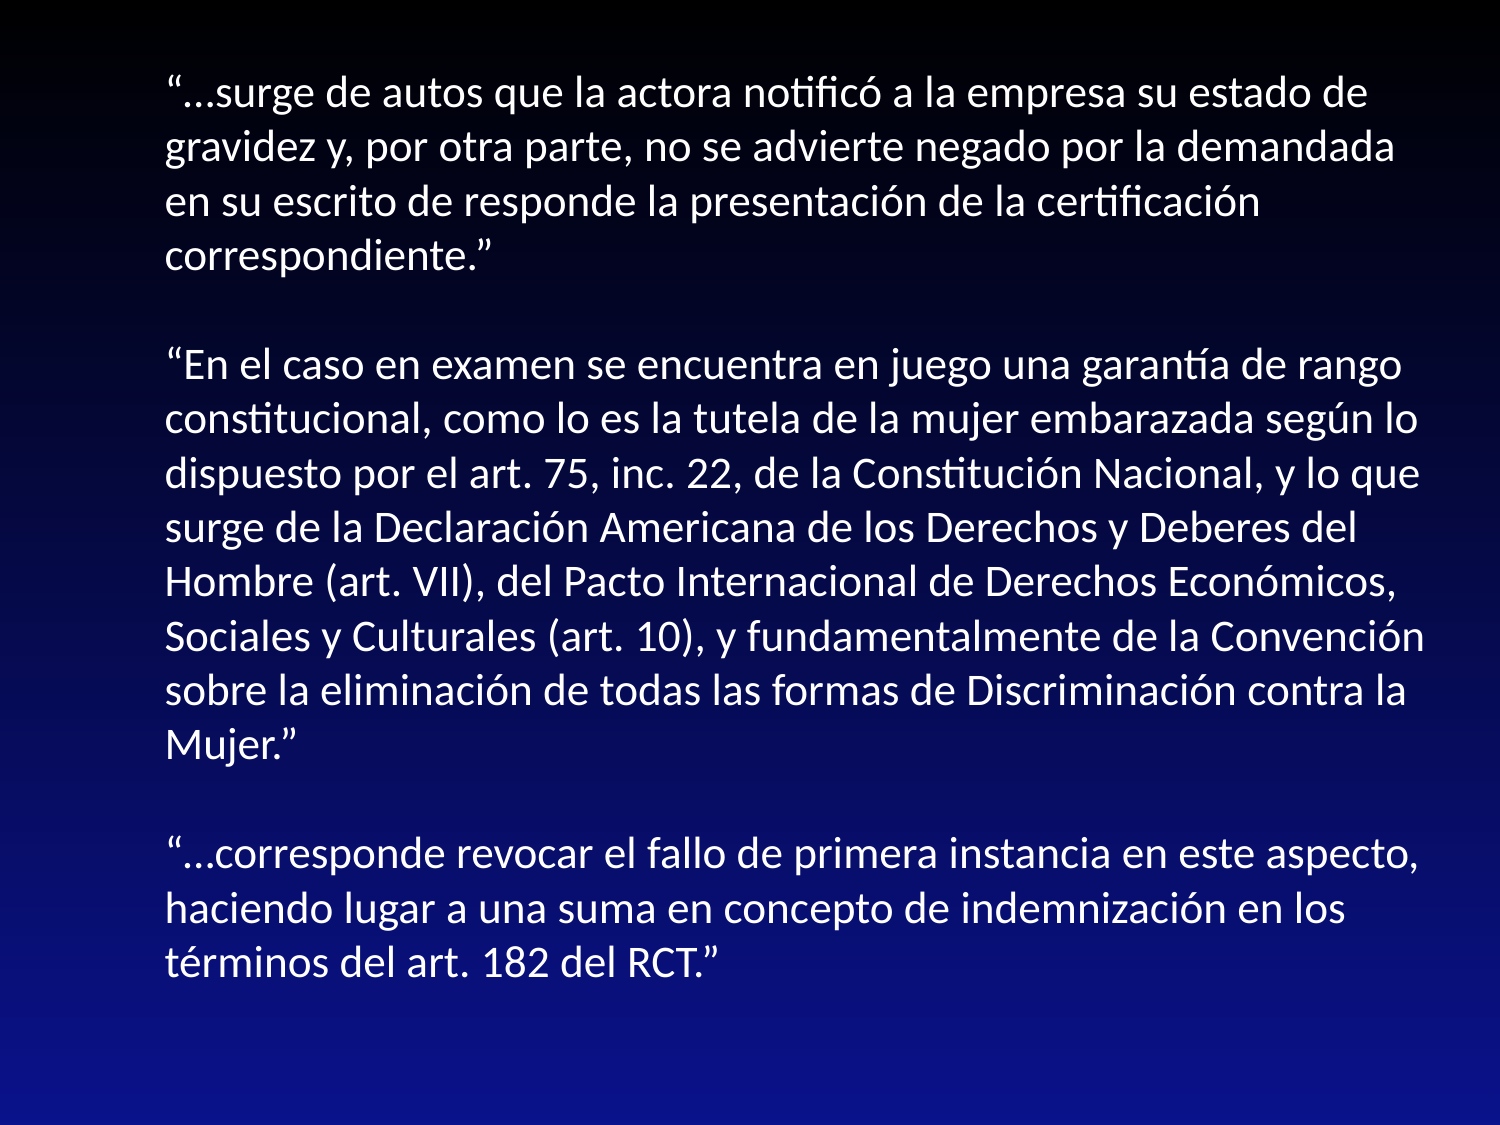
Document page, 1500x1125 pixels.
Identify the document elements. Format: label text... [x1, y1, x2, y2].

list “…surge de autos que la actora notificó a la empresa su estado de gravidez y, por otra parte, no se advierte negado por la demandada en su escrito de responde la presentación de la certificación correspondiente.” “En el caso en examen se encuentra en juego una garantía de rango constitucional, como lo es la tutela de la mujer embarazada según lo dispuesto por el art. 75, inc. 22, de la Constitución Nacional, y lo que surge de la Declaración Americana de los Derechos y Deberes del Hombre (art. VII), del Pacto Internacional de Derechos Económicos, Sociales y Culturales (art. 10), y fundamentalmente de la Convención sobre la eliminación de todas las formas de Discriminación contra la Mujer.” “…corresponde revocar el fallo de primera instancia en este aspecto, haciendo lugar a una suma en concepto de indemnización en los términos del art. 182 del RCT.” [100, 54, 1451, 998]
